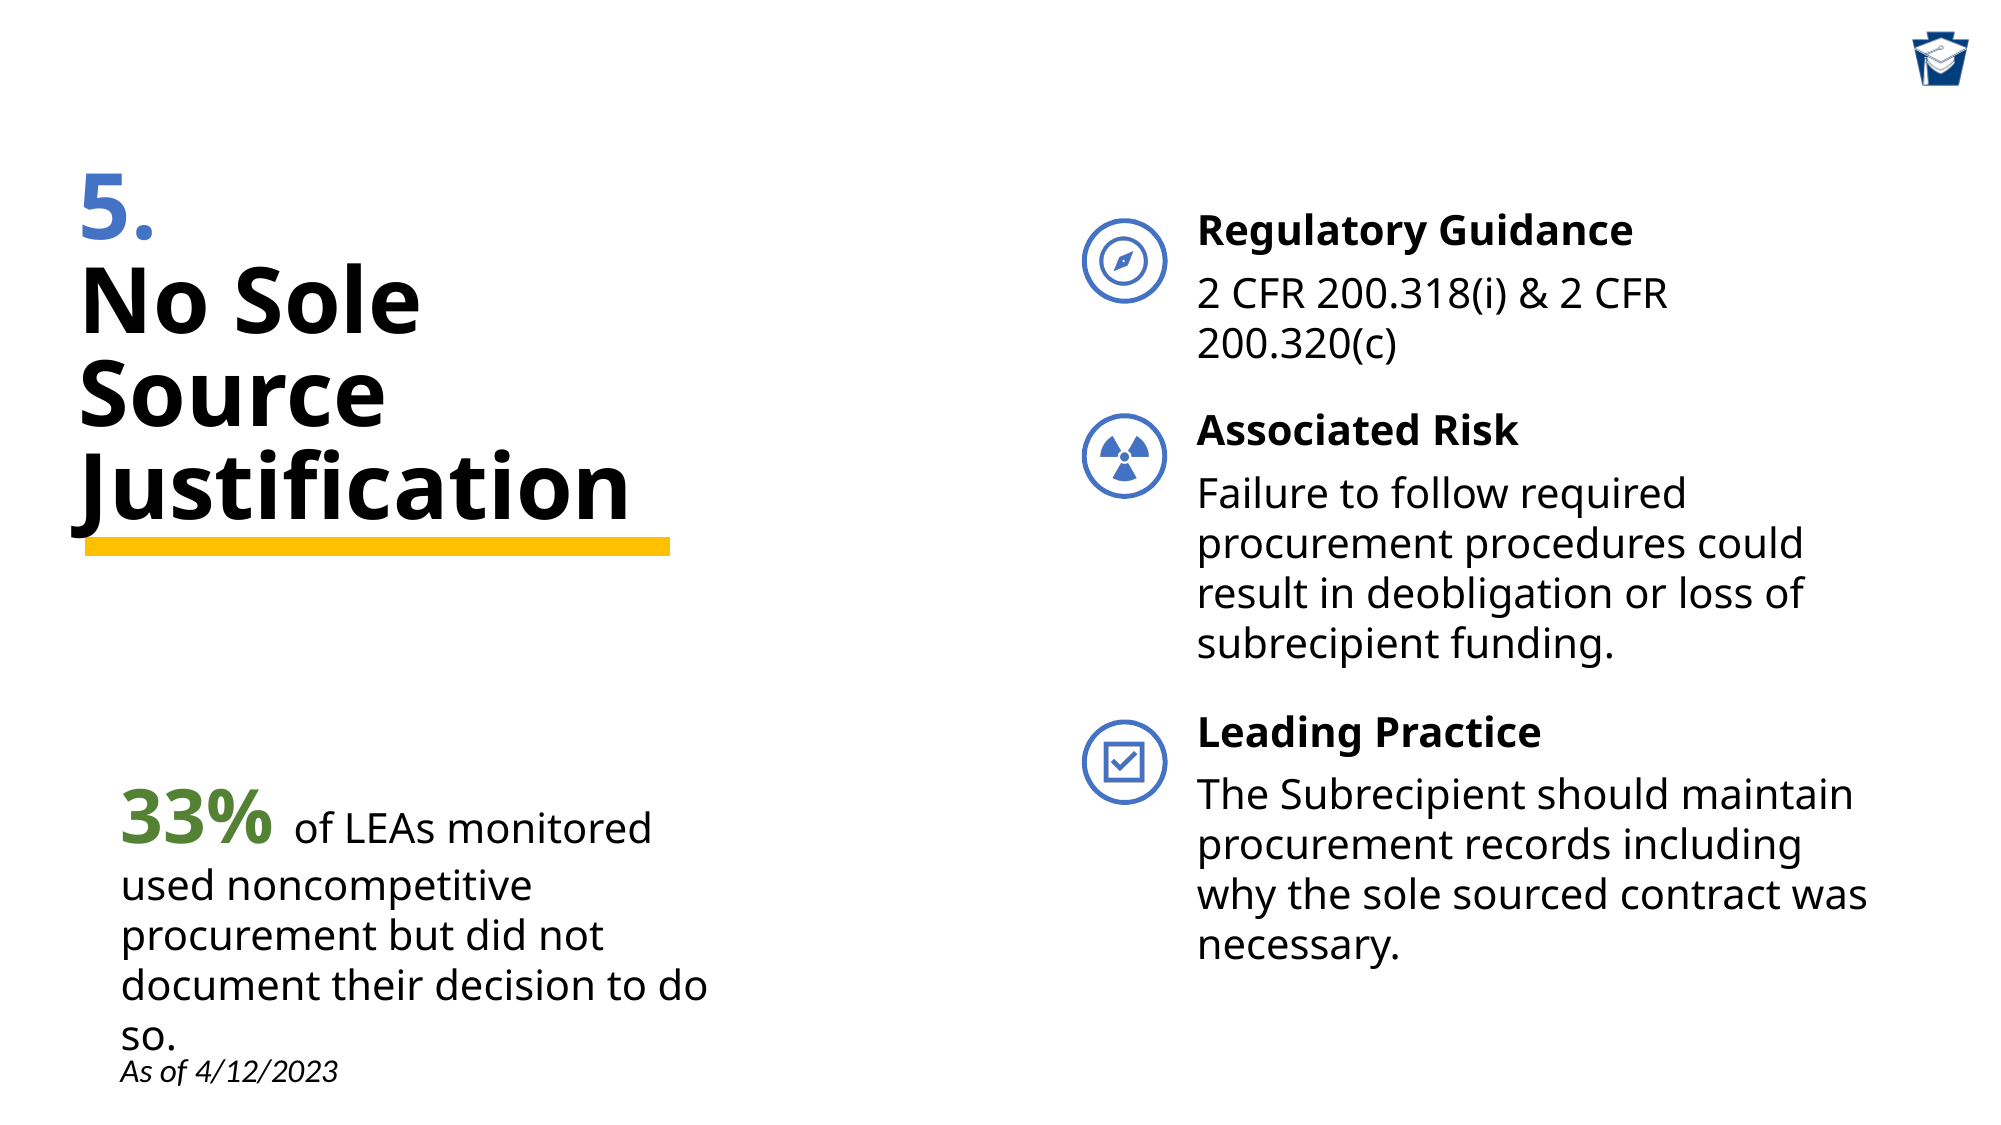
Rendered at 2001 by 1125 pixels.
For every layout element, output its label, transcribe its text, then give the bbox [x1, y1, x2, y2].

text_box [1081, 396, 1892, 627]
text_box As of 4/12/2023 [105, 1042, 405, 1097]
picture [1904, 21, 1977, 93]
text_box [1081, 196, 1895, 326]
text_box 33% of LEAs monitored used noncompetitive procurement but did not document their decision to do so. [105, 761, 754, 1067]
title 5. No Sole Source Justification [64, 157, 691, 547]
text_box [1081, 697, 1895, 928]
